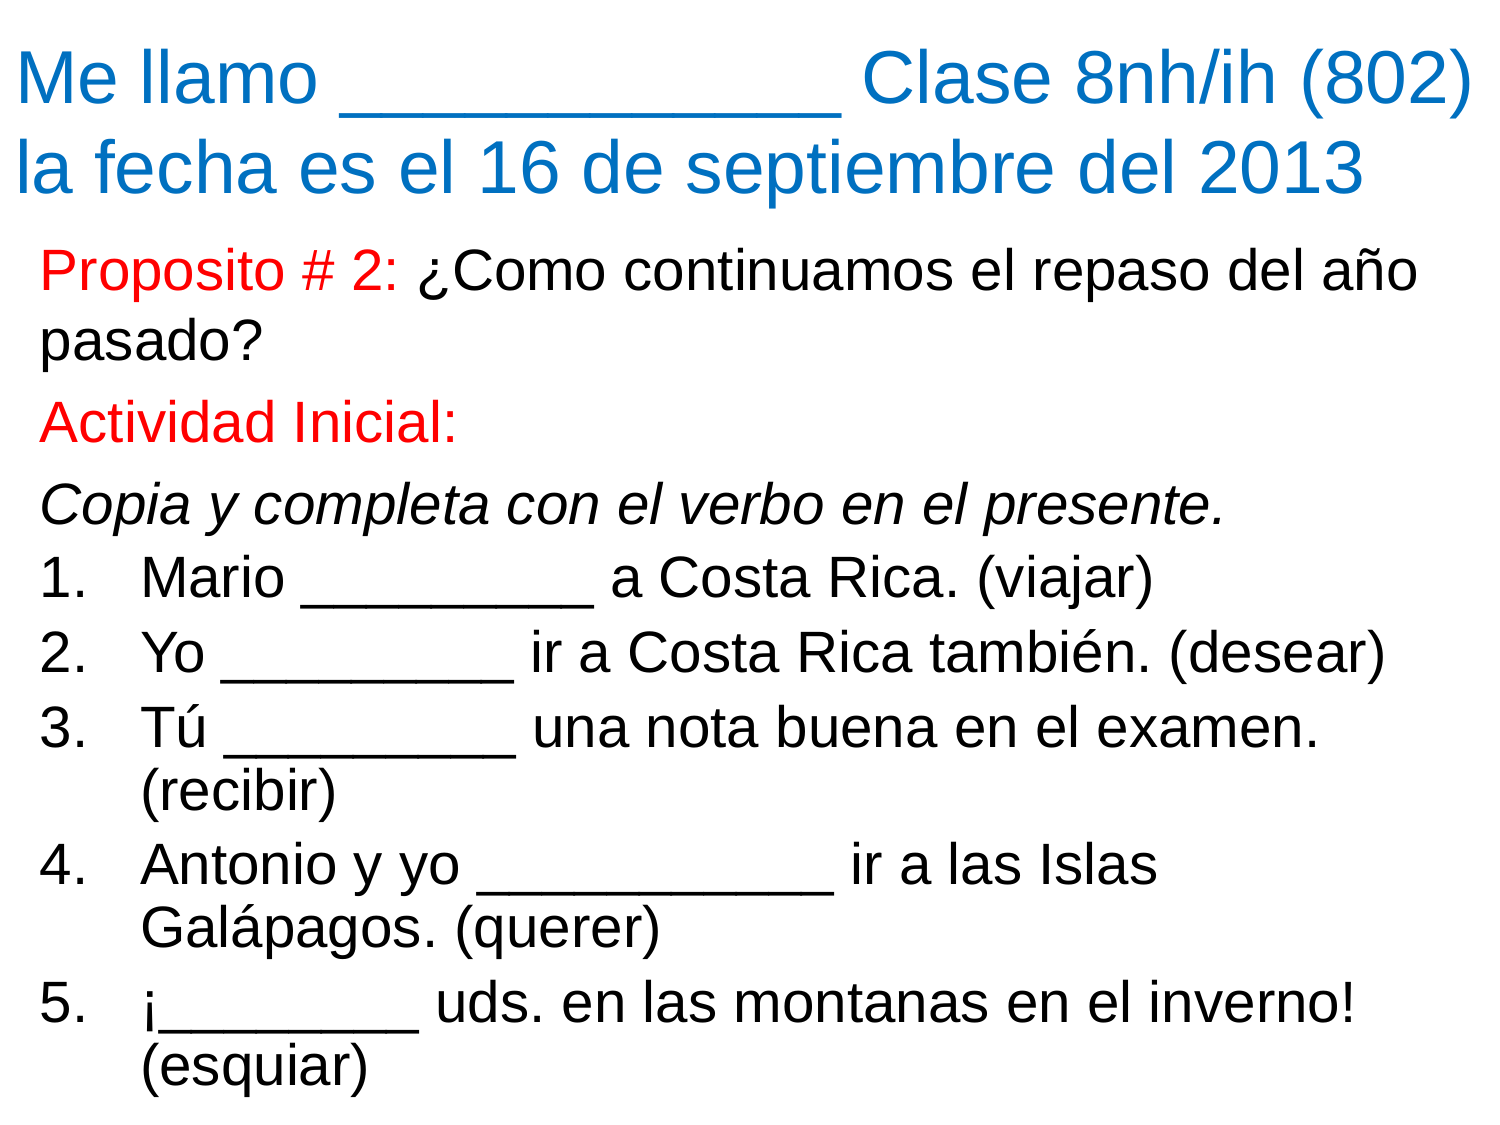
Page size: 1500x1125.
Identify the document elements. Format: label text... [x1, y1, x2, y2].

list Proposito # 2: ¿Como continuamos el repaso del año pasado? Actividad Inicial: Copia y completa con el verbo en el presente. Mario _________ a Costa Rica. (viajar) Yo _________ ir a Costa Rica también. (desear) Tú _________ una nota buena en el examen. (recibir) Antonio y yo ___________ ir a las Islas Galápagos. (querer) ¡________ uds. en las montanas en el inverno! (esquiar) [24, 224, 1475, 1075]
title Me llamo ____________ Clase 8nh/ih (802) la fecha es el 16 de septiembre del 2013 [0, 24, 1500, 213]
